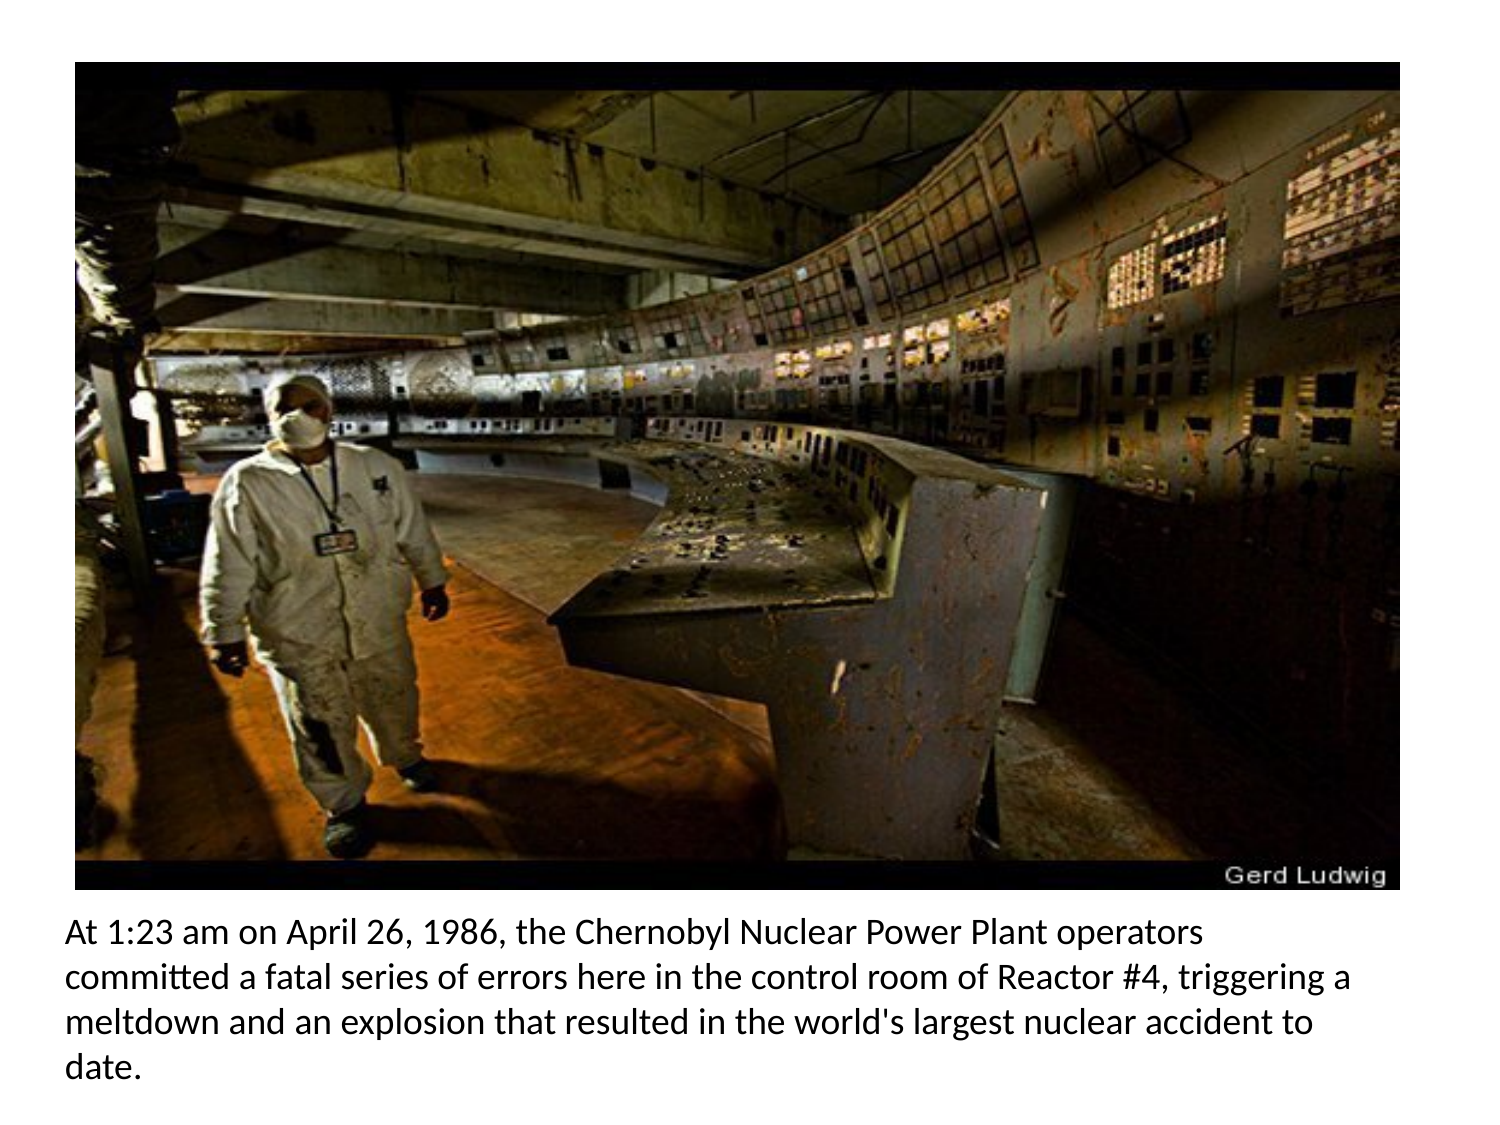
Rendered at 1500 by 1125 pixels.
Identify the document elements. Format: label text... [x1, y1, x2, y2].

picture [74, 62, 1401, 890]
text_box At 1:23 am on April 26, 1986, the Chernobyl Nuclear Power Plant operators committed a fatal series of errors here in the control room of Reactor #4, triggering a meltdown and an explosion that resulted in the world's largest nuclear accident to date. [49, 899, 1388, 1095]
